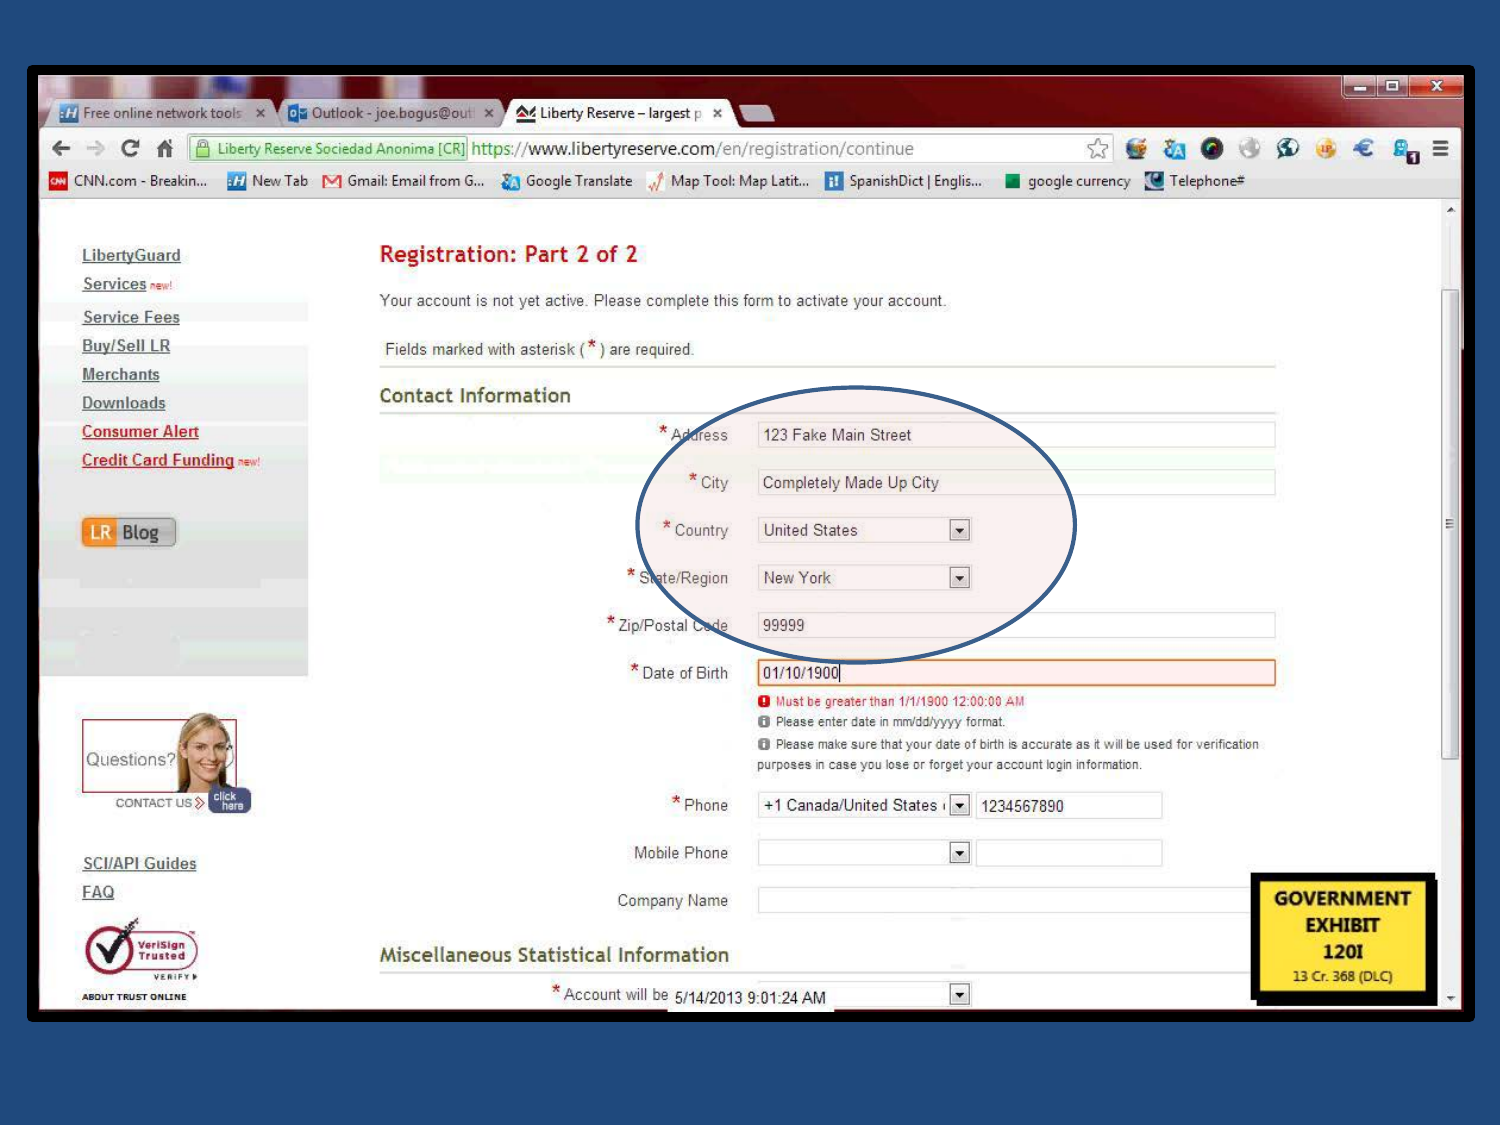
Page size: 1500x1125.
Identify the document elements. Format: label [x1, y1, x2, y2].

list [37, 74, 1465, 1013]
